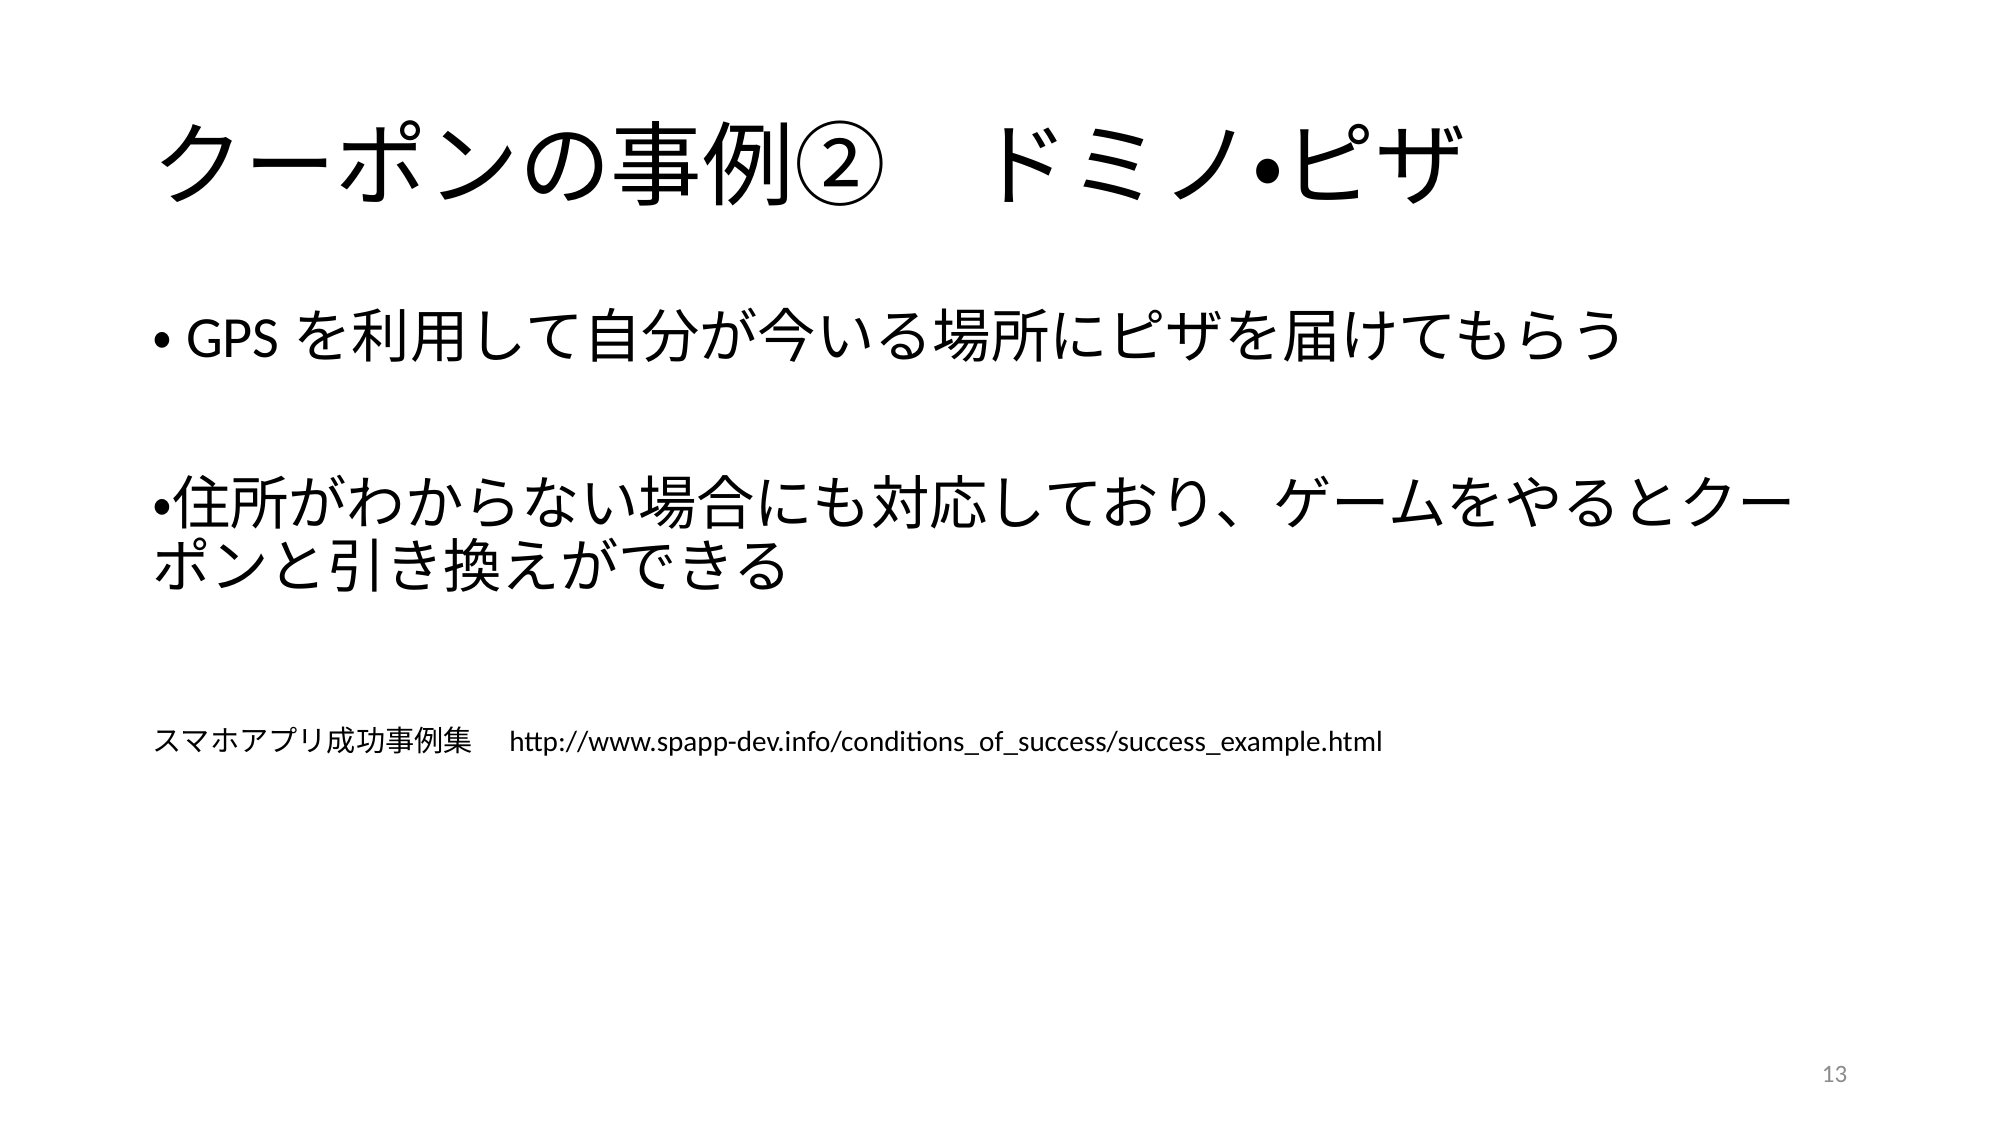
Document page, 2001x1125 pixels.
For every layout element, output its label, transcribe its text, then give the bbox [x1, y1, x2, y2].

slide_number 13 [1412, 1042, 1863, 1103]
list ・GPSを利用して自分が今いる場所にピザを届けてもらう ・住所がわからない場合にも対応しており、ゲームをやるとクーポンと引き換えができる スマホアプリ成功事例集 http://www.spapp-dev.info/conditions_of_success/success_example.html [137, 299, 1863, 1014]
title クーポンの事例② ドミノ・ピザ [137, 59, 1863, 278]
